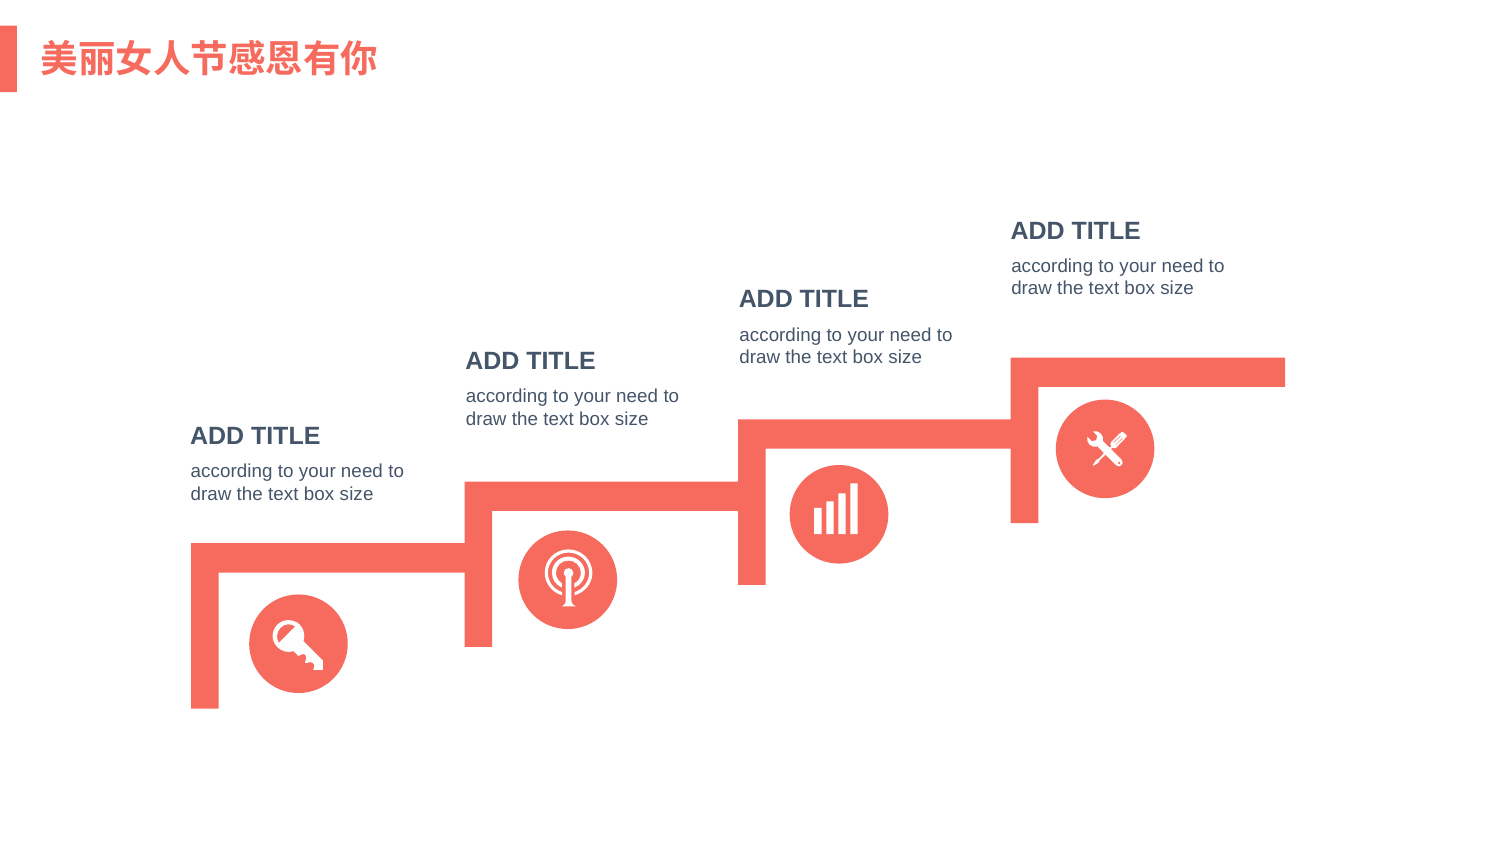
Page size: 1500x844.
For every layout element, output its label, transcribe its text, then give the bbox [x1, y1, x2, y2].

text_box ADD TITLE [738, 282, 899, 313]
text_box according to your need to draw the text box size [465, 384, 716, 430]
text_box [1055, 399, 1155, 499]
text_box [814, 507, 822, 535]
text_box ADD TITLE [190, 419, 350, 450]
text_box [738, 419, 1010, 585]
text_box [0, 24, 19, 94]
text_box [789, 465, 889, 564]
text_box [249, 594, 348, 694]
text_box [561, 568, 577, 607]
text_box ADD TITLE [1010, 214, 1171, 245]
text_box according to your need to draw the text box size [190, 458, 441, 504]
text_box according to your need to draw the text box size [739, 322, 989, 368]
text_box [191, 543, 464, 709]
text_box [838, 493, 846, 535]
text_box [1087, 431, 1127, 467]
text_box [272, 620, 323, 670]
text_box [826, 501, 834, 535]
text_box [551, 556, 585, 588]
text_box according to your need to draw the text box size [1011, 253, 1261, 299]
text_box 美丽女人节感恩有你 [29, 29, 459, 86]
text_box [1010, 357, 1286, 524]
text_box [518, 530, 618, 630]
text_box ADD TITLE [465, 344, 625, 375]
text_box [850, 483, 858, 535]
text_box [464, 481, 738, 647]
text_box [544, 549, 593, 596]
